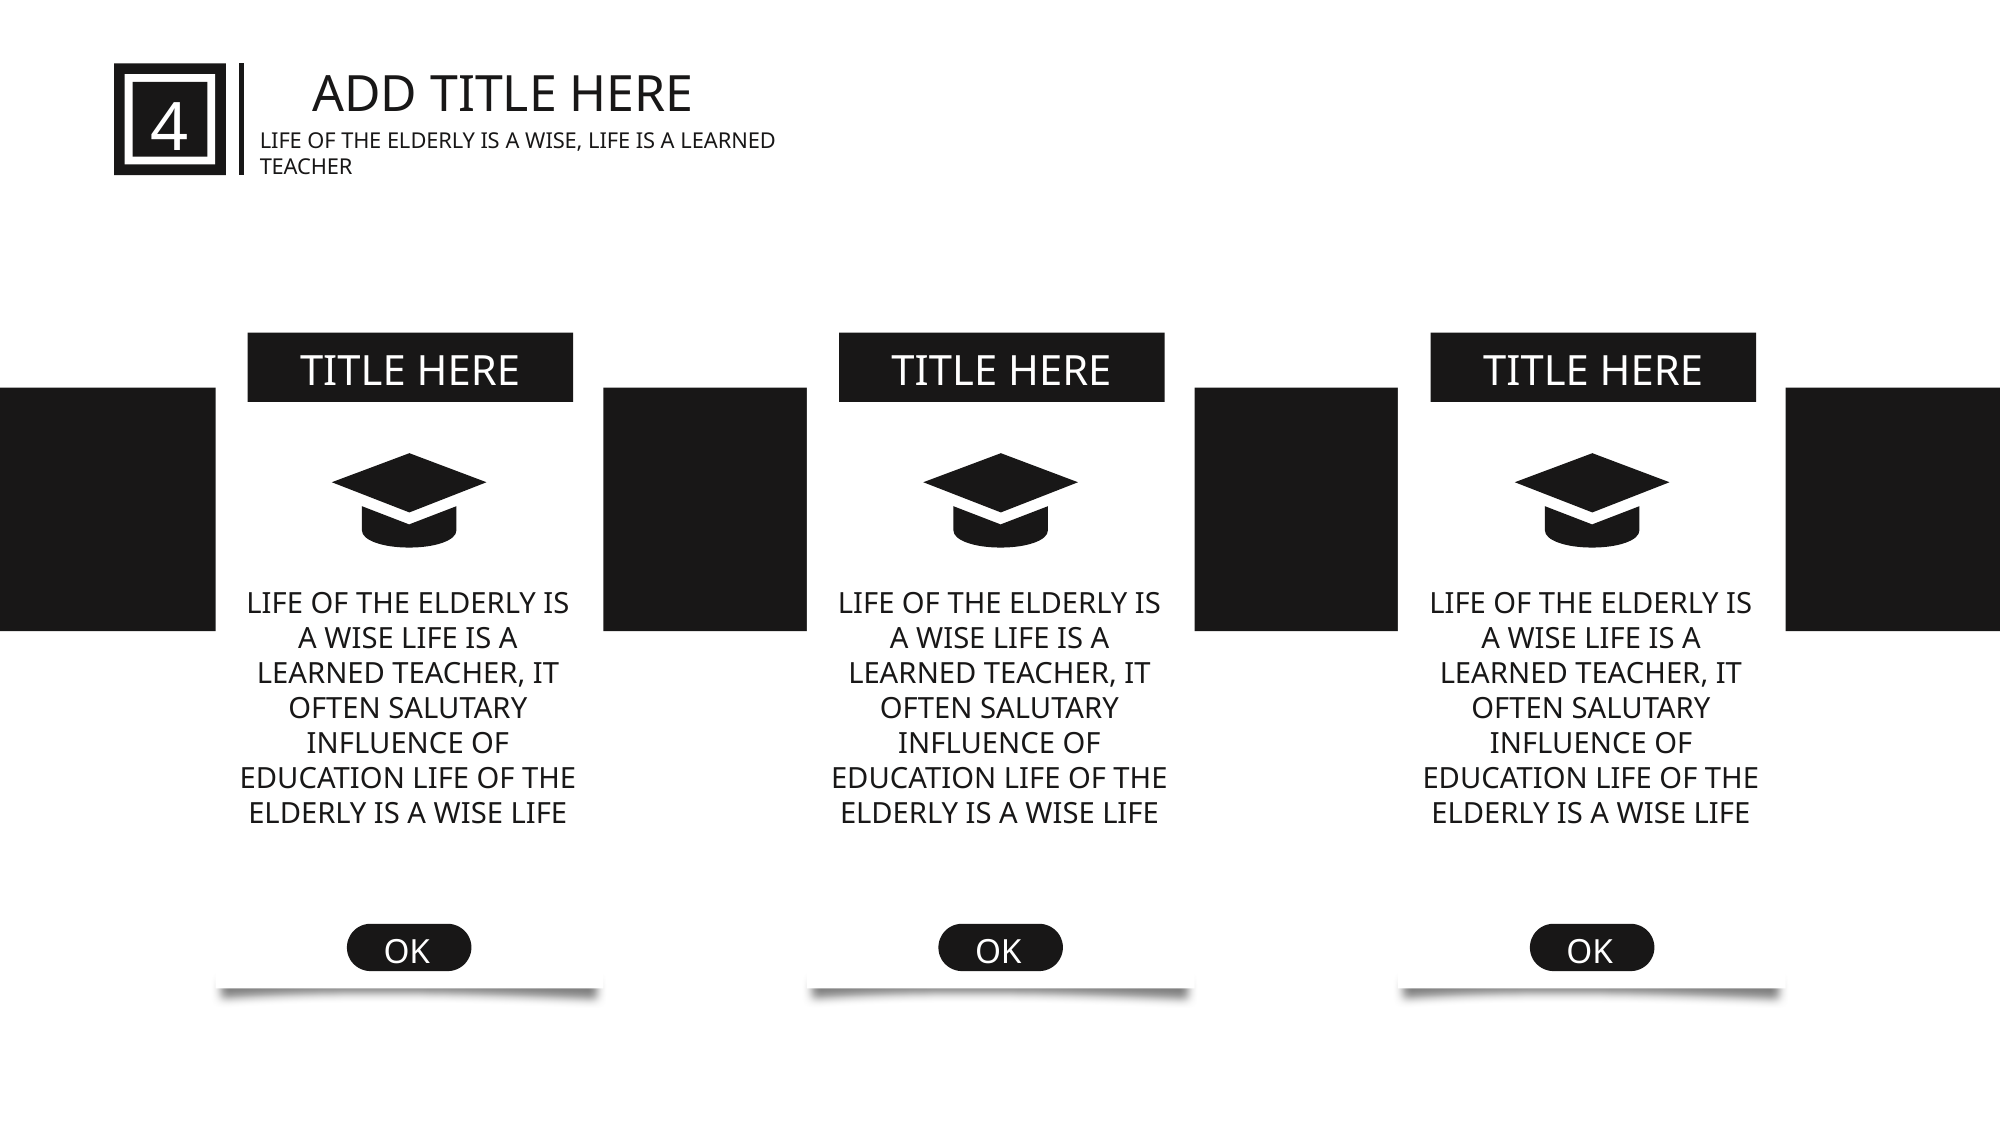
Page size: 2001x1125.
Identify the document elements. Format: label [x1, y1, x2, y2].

text_box [331, 453, 487, 548]
text_box [1789, 387, 2000, 632]
text_box [839, 332, 1165, 403]
text_box [802, 297, 1198, 1010]
text_box [938, 922, 1063, 979]
text_box [346, 922, 472, 979]
text_box [1514, 453, 1670, 548]
text_box [114, 53, 841, 188]
text_box [0, 387, 211, 632]
text_box [607, 387, 802, 632]
text_box [1430, 332, 1757, 403]
text_box [1393, 297, 1789, 1010]
text_box [1198, 387, 1393, 632]
text_box [1529, 922, 1655, 979]
text_box [211, 297, 607, 1010]
text_box [923, 453, 1078, 548]
text_box [247, 332, 574, 403]
